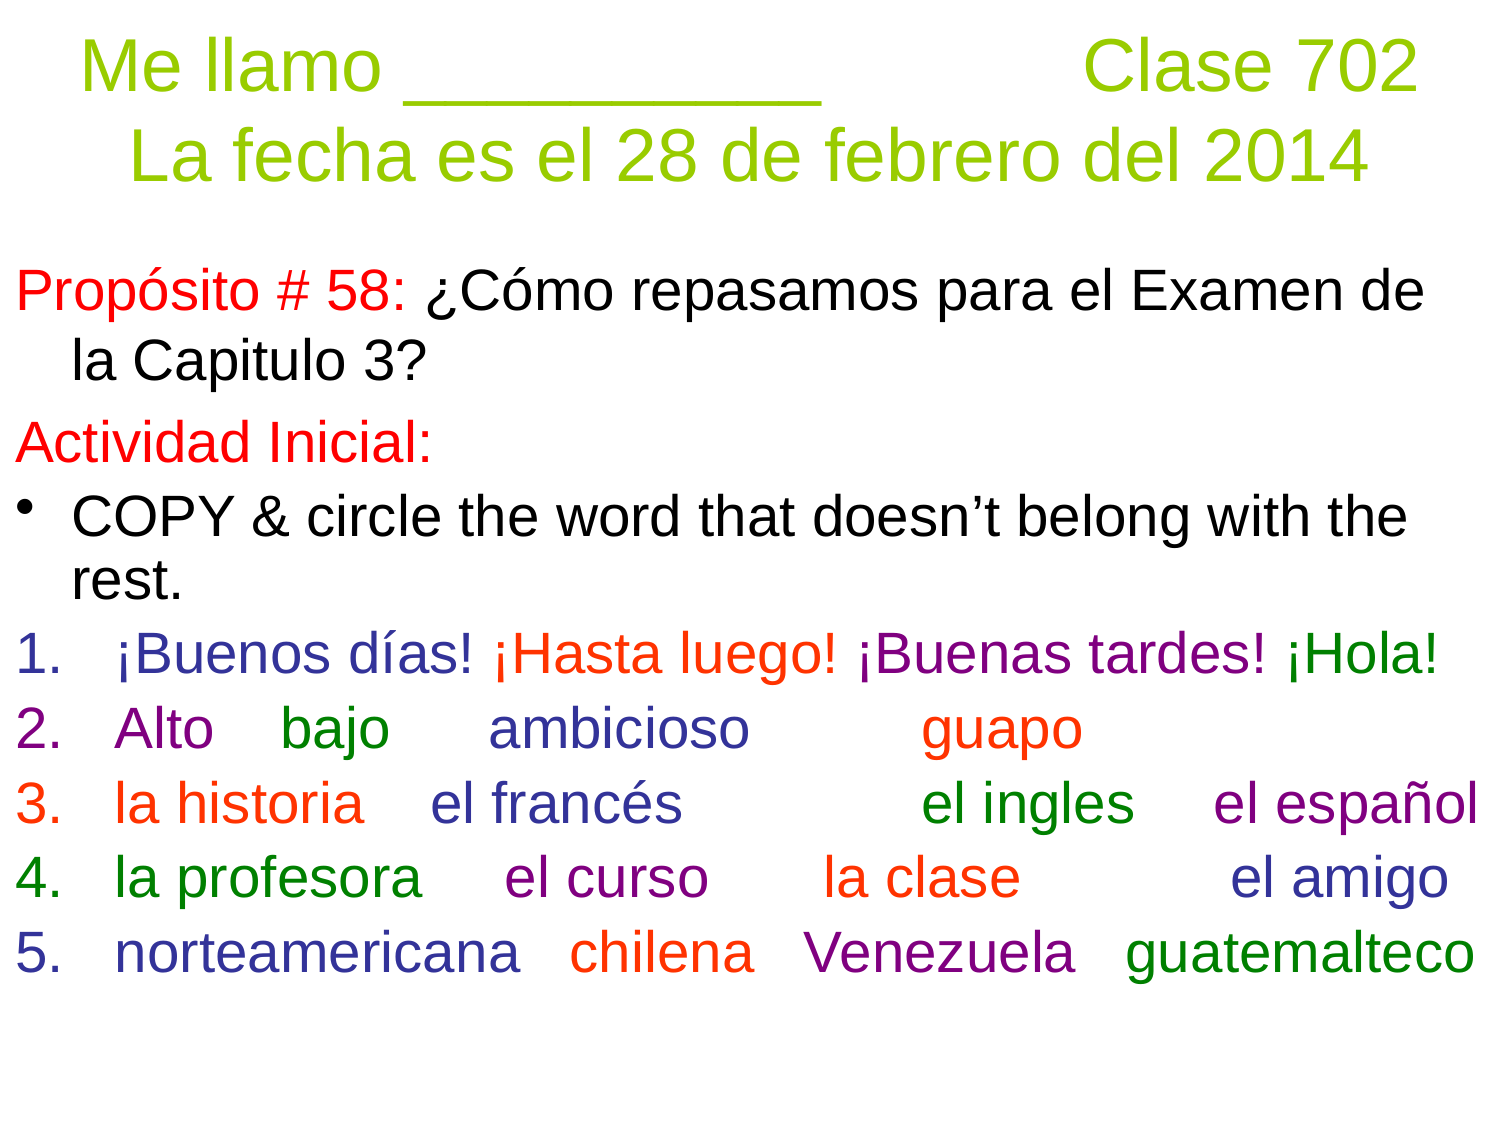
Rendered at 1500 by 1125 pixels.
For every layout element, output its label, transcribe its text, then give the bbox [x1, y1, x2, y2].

title Me llamo __________ Clase 702 La fecha es el 28 de febrero del 2014 [0, 12, 1500, 200]
list Propósito # 58: ¿Cómo repasamos para el Examen de la Capitulo 3? Actividad Inicial: COPY & circle the word that doesn’t belong with the rest. ¡Buenos días! ¡Hasta luego! ¡Buenas tardes! ¡Hola! Alto bajo ambicioso guapo la historia el francés el ingles el español la profesora el curso la clase el amigo norteamericana chilena Venezuela guatemalteco [0, 245, 1500, 1050]
